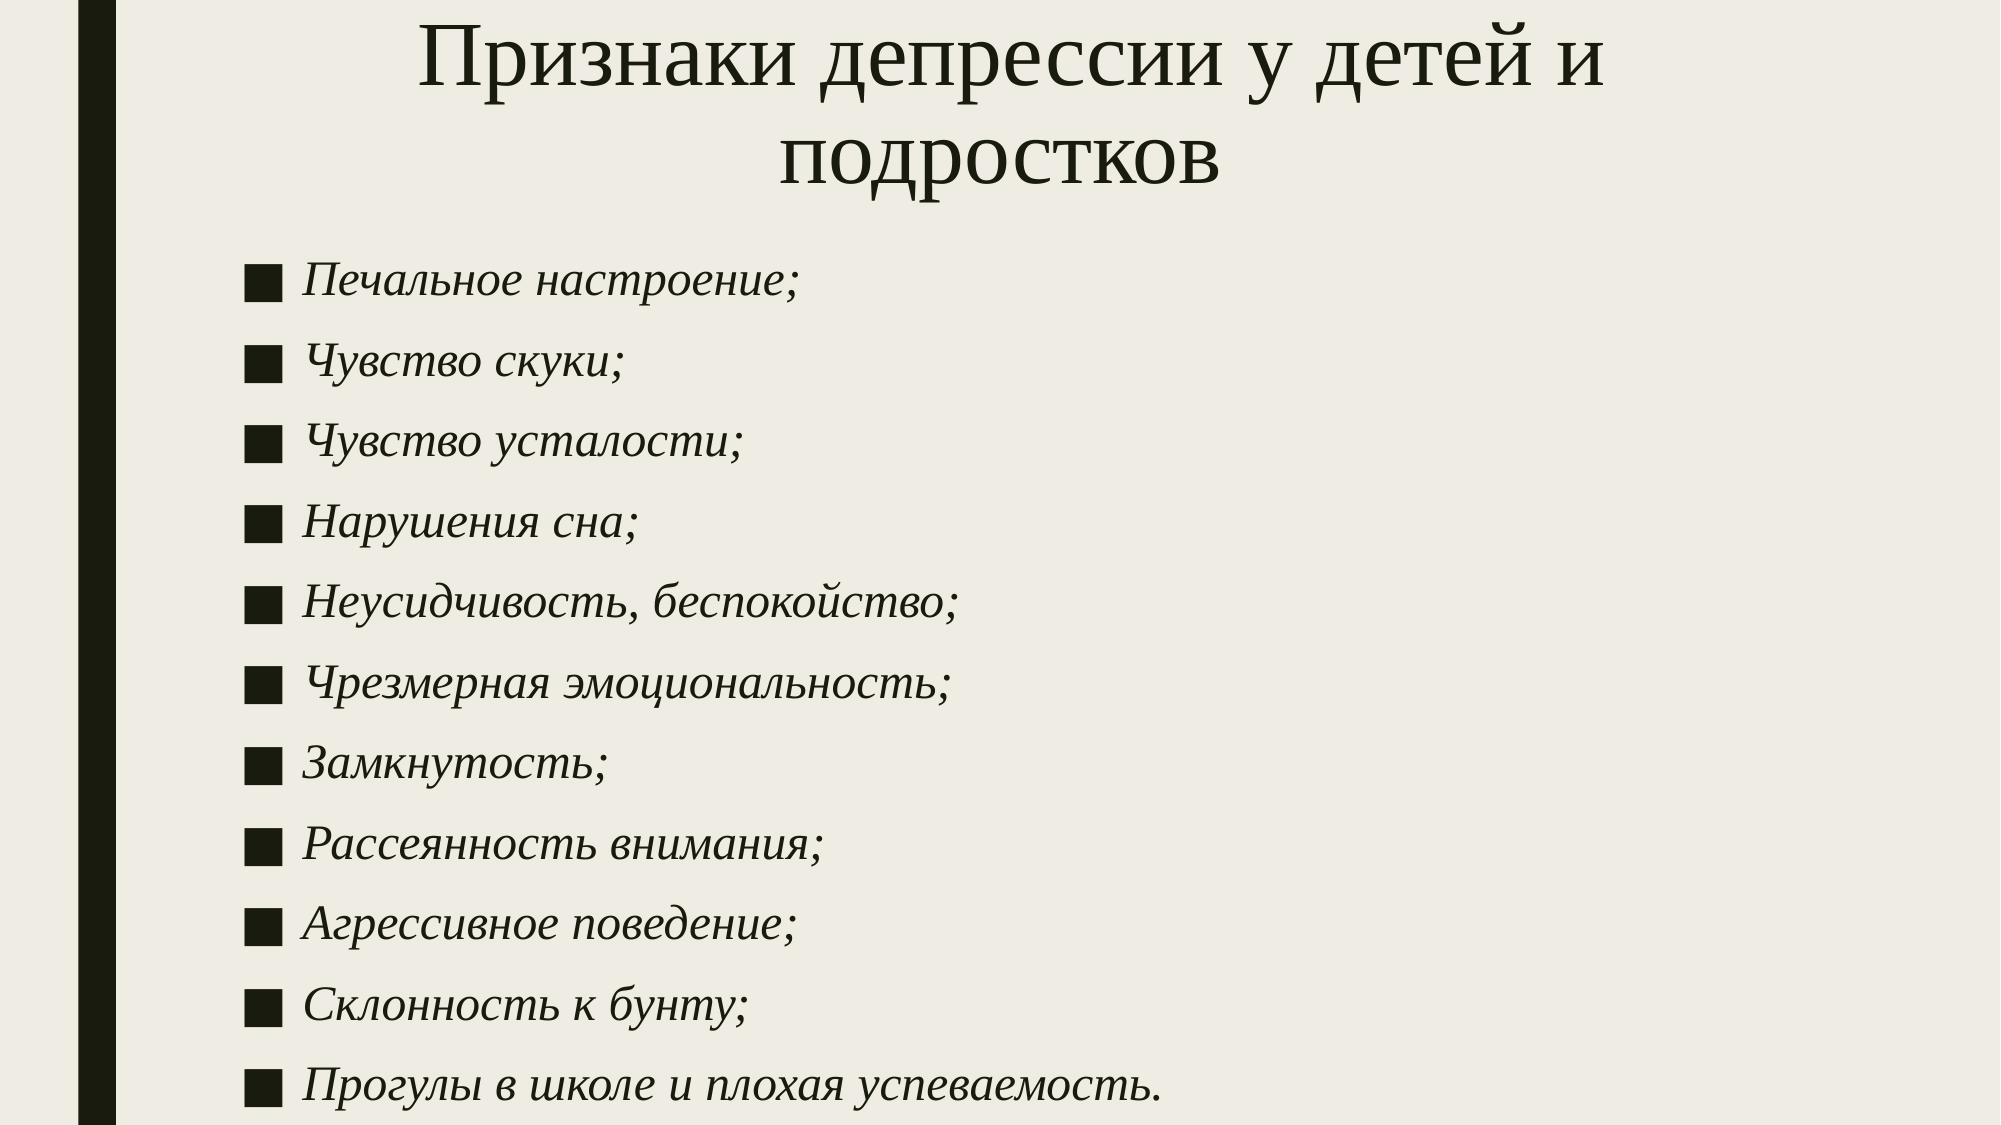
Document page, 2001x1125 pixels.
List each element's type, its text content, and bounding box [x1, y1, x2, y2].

list Печальное настроение; Чувство скуки; Чувство усталости; Нарушения сна; Неусидчивость, беспокойство; Чрезмерная эмоциональность; Замкнутость; Рассеянность внимания; Агрессивное поведение; Склонность к бунту; Прогулы в школе и плохая успеваемость. [225, 243, 1800, 1125]
title Признаки депрессии у детей и подростков [225, 0, 1800, 243]
